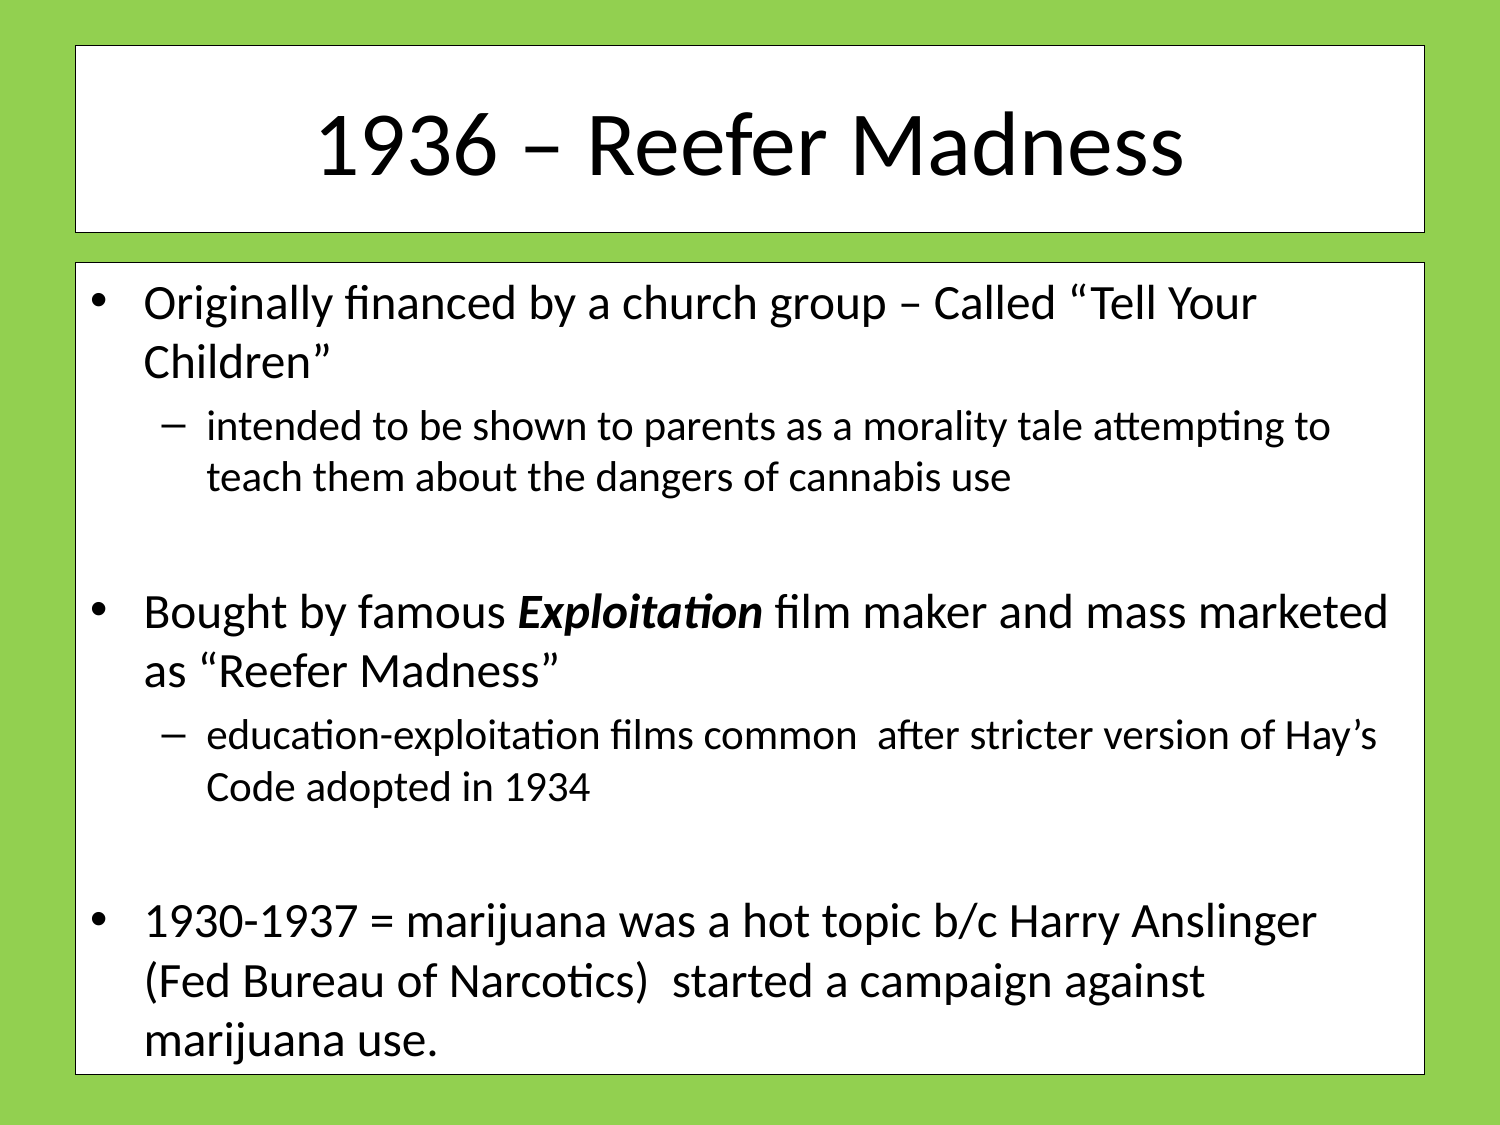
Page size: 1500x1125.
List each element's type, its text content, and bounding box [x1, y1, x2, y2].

list Originally financed by a church group – Called “Tell Your Children” intended to be shown to parents as a morality tale attempting to teach them about the dangers of cannabis use Bought by famous Exploitation film maker and mass marketed as “Reefer Madness” education-exploitation films common after stricter version of Hay’s Code adopted in 1934 1930-1937 = marijuana was a hot topic b/c Harry Anslinger (Fed Bureau of Narcotics) started a campaign against marijuana use. [75, 262, 1425, 1075]
title 1936 – Reefer Madness [75, 45, 1425, 233]
